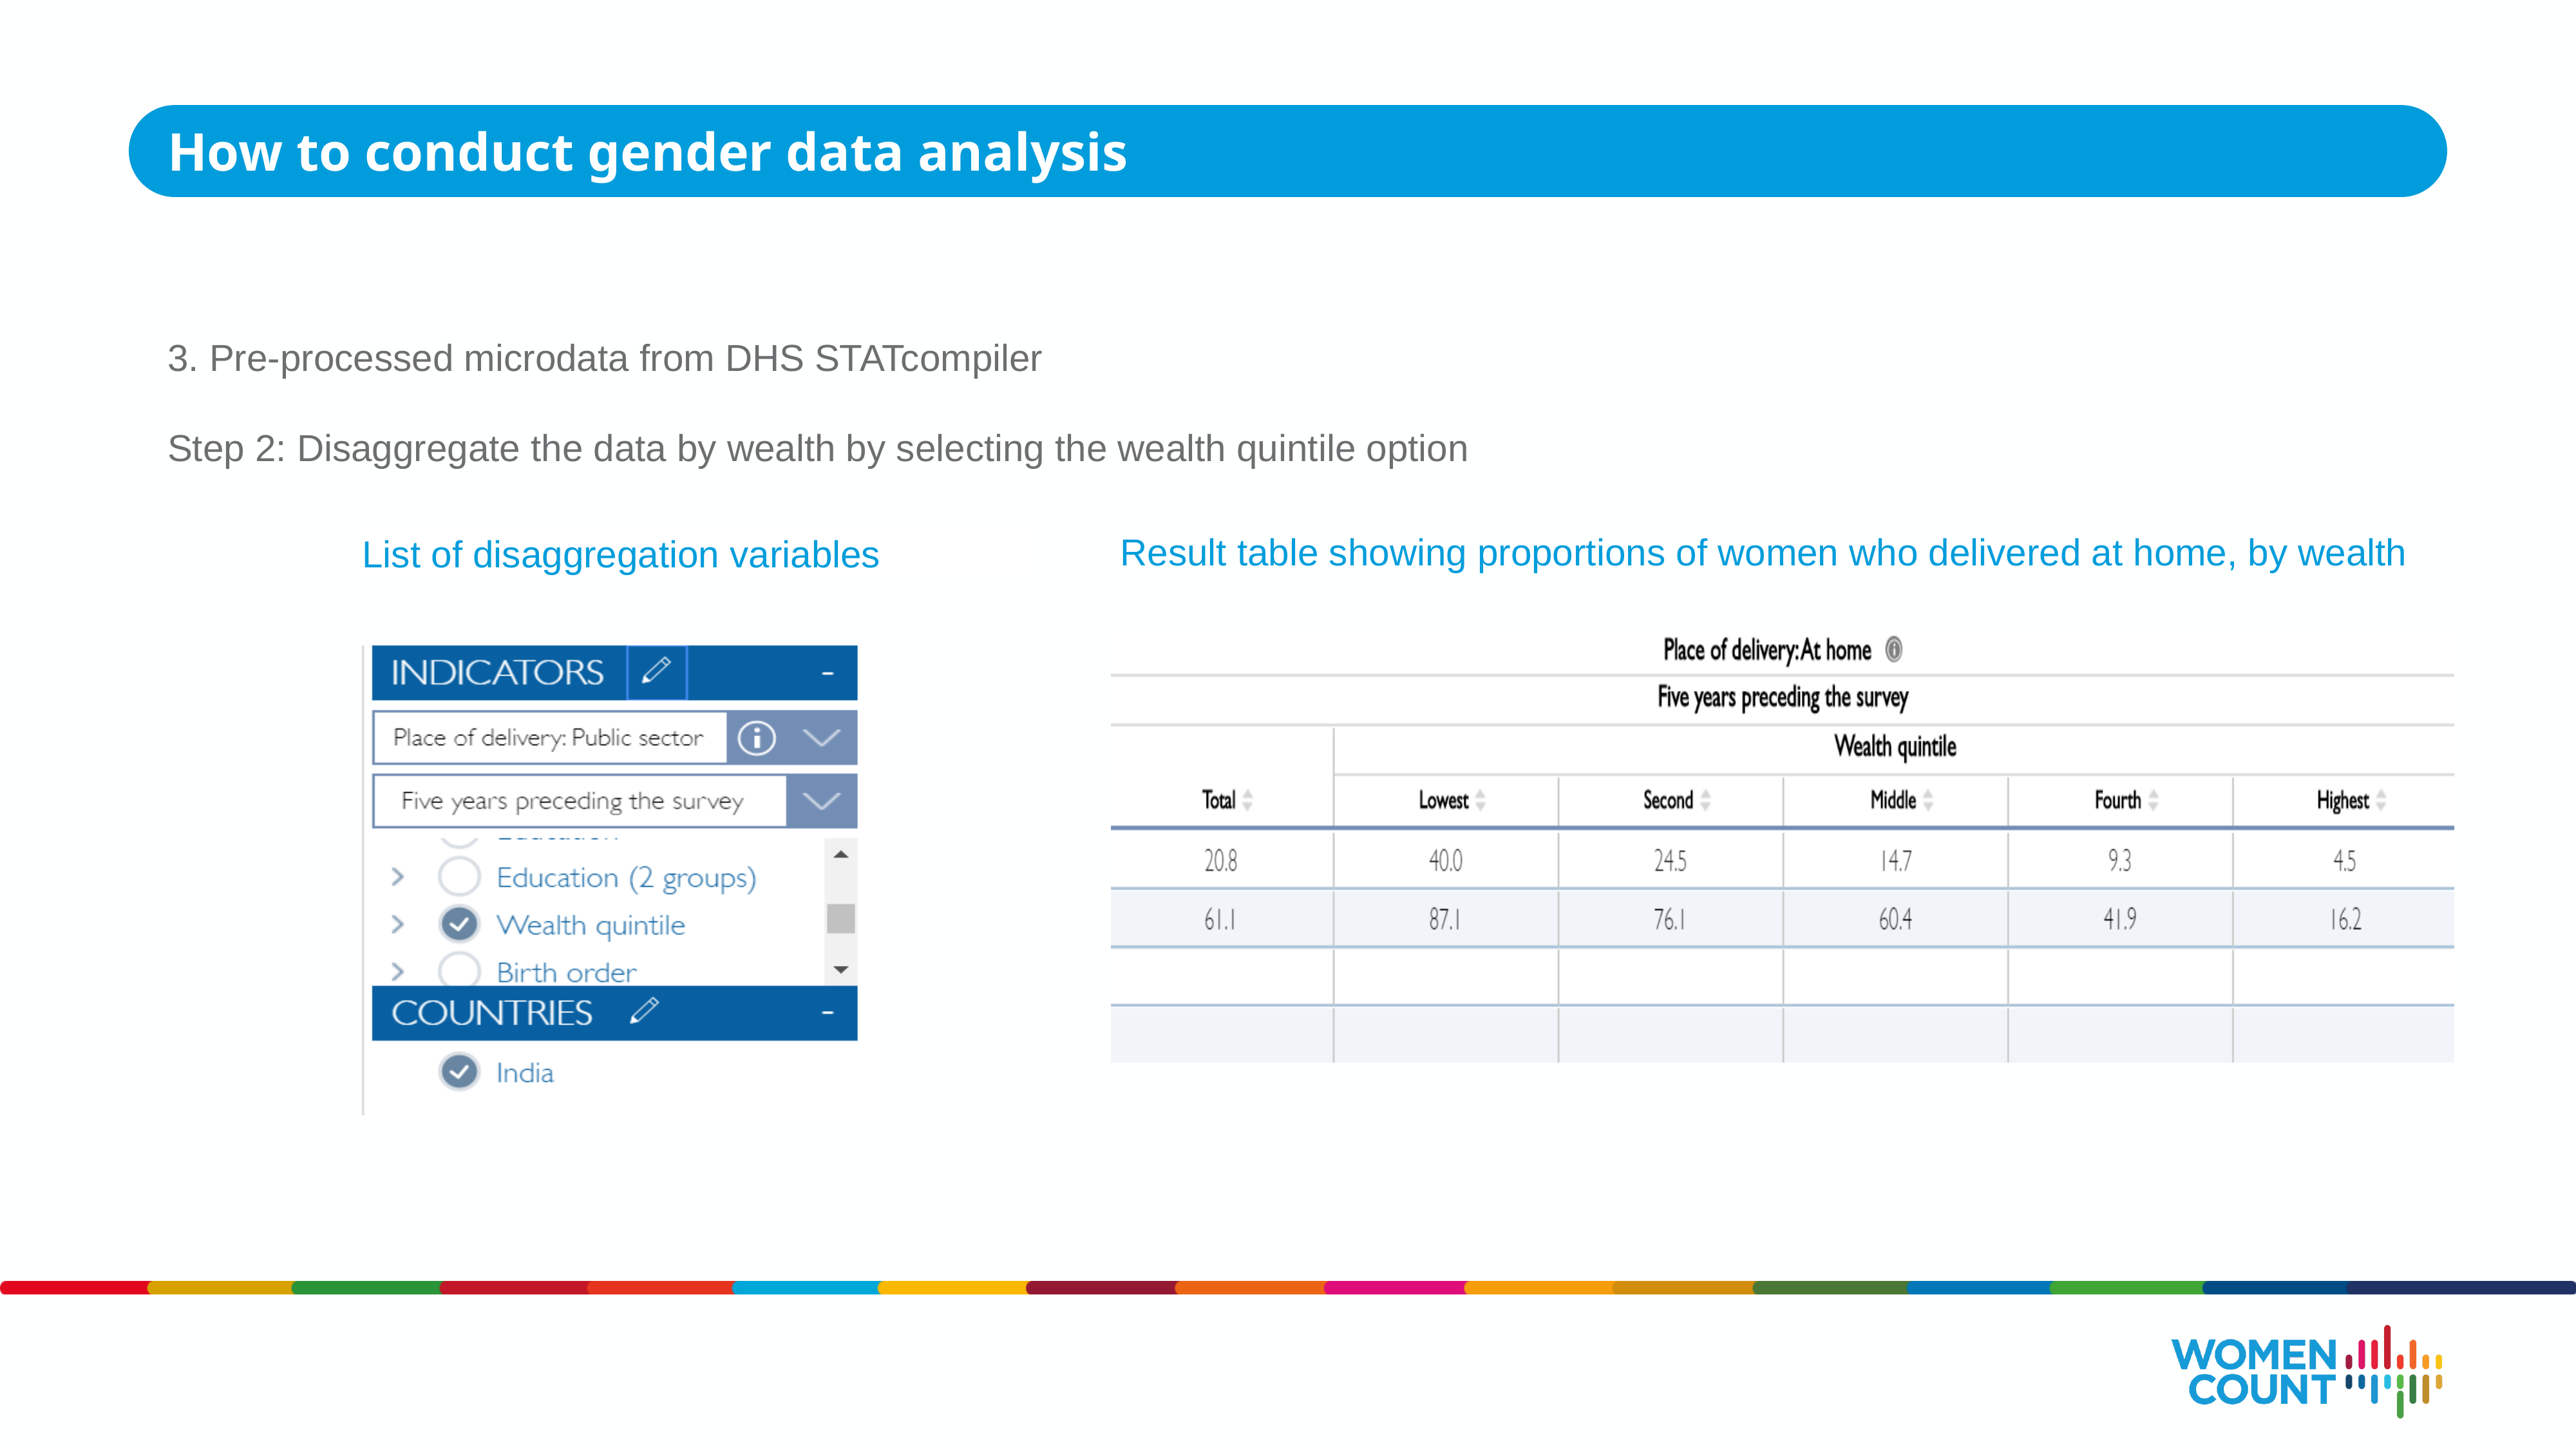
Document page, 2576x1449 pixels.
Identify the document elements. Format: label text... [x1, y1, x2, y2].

text_box List of disaggregation variables [362, 530, 1030, 579]
picture [362, 641, 878, 1115]
text_box Result table showing proportions of women who delivered at home, by wealth [1111, 523, 2454, 578]
list How to conduct gender data analysis [167, 119, 2411, 245]
list 3. Pre-processed microdata from DHS STATcompiler Step 2: Disaggregate the data by wealth by selecting the wealth quintile option [167, 334, 2411, 516]
picture [1110, 630, 2454, 1063]
